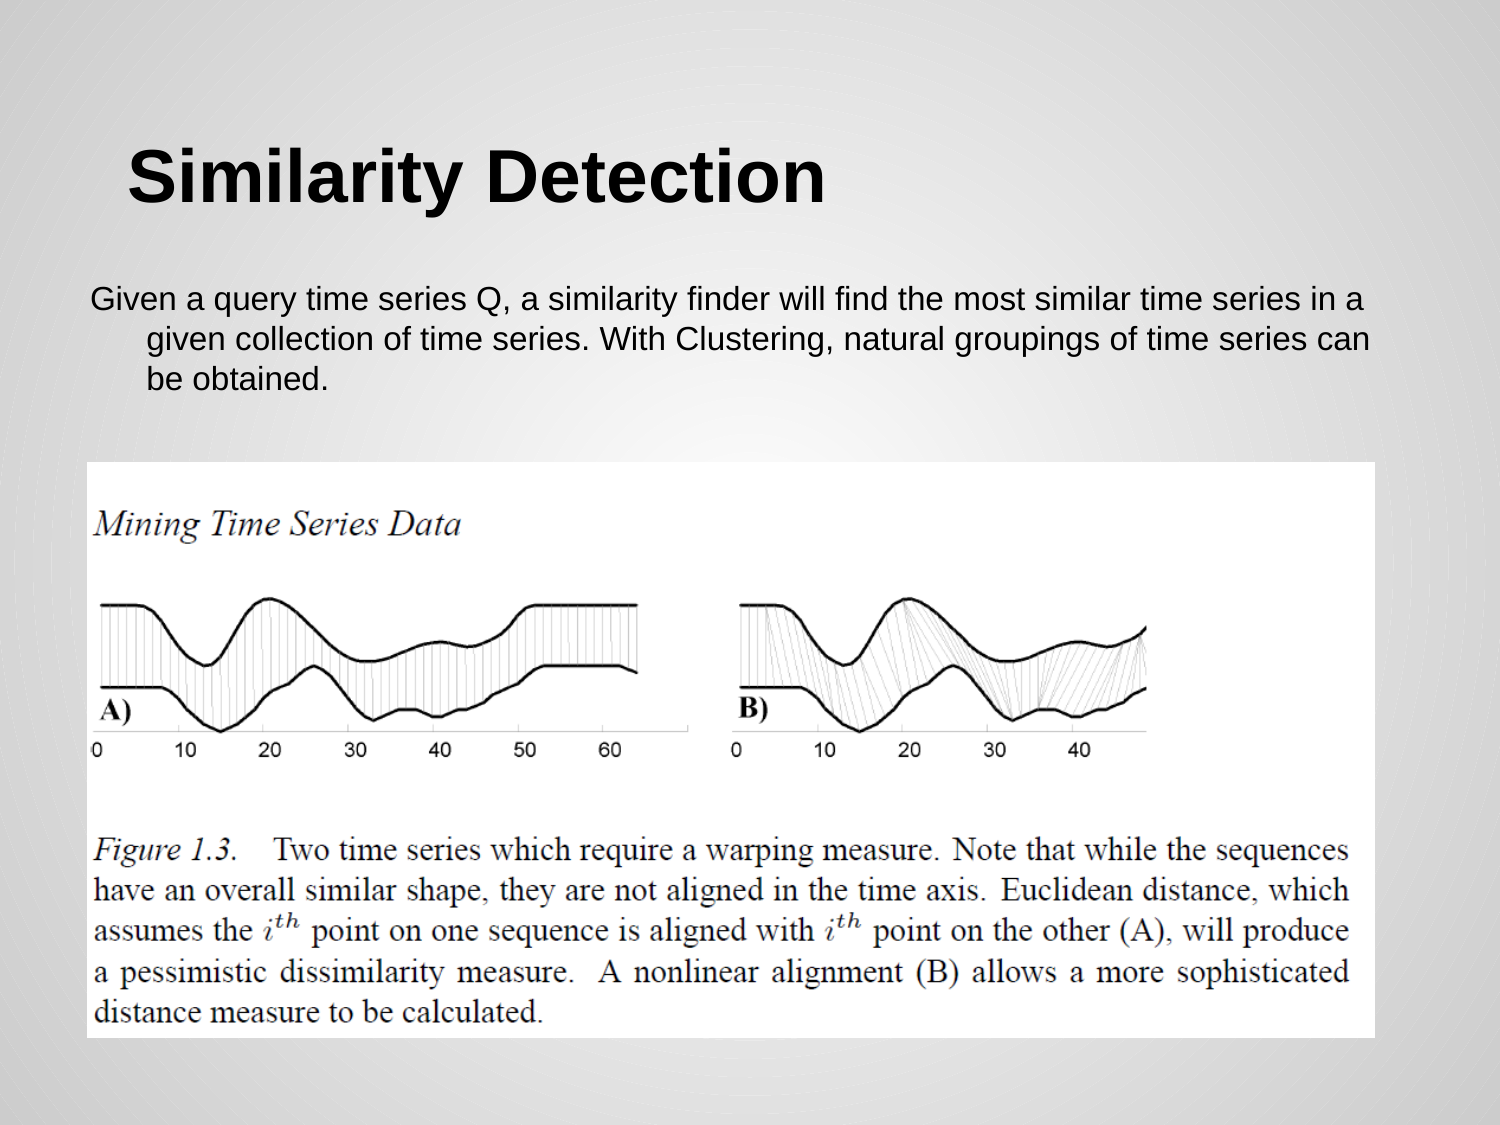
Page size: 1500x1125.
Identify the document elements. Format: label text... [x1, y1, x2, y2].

title Similarity Detection [75, 45, 1425, 233]
picture [87, 462, 1376, 1038]
list Given a query time series Q, a similarity finder will find the most similar time series in a given collection of time series. With Clustering, natural groupings of time series can be obtained. [75, 262, 1425, 1078]
